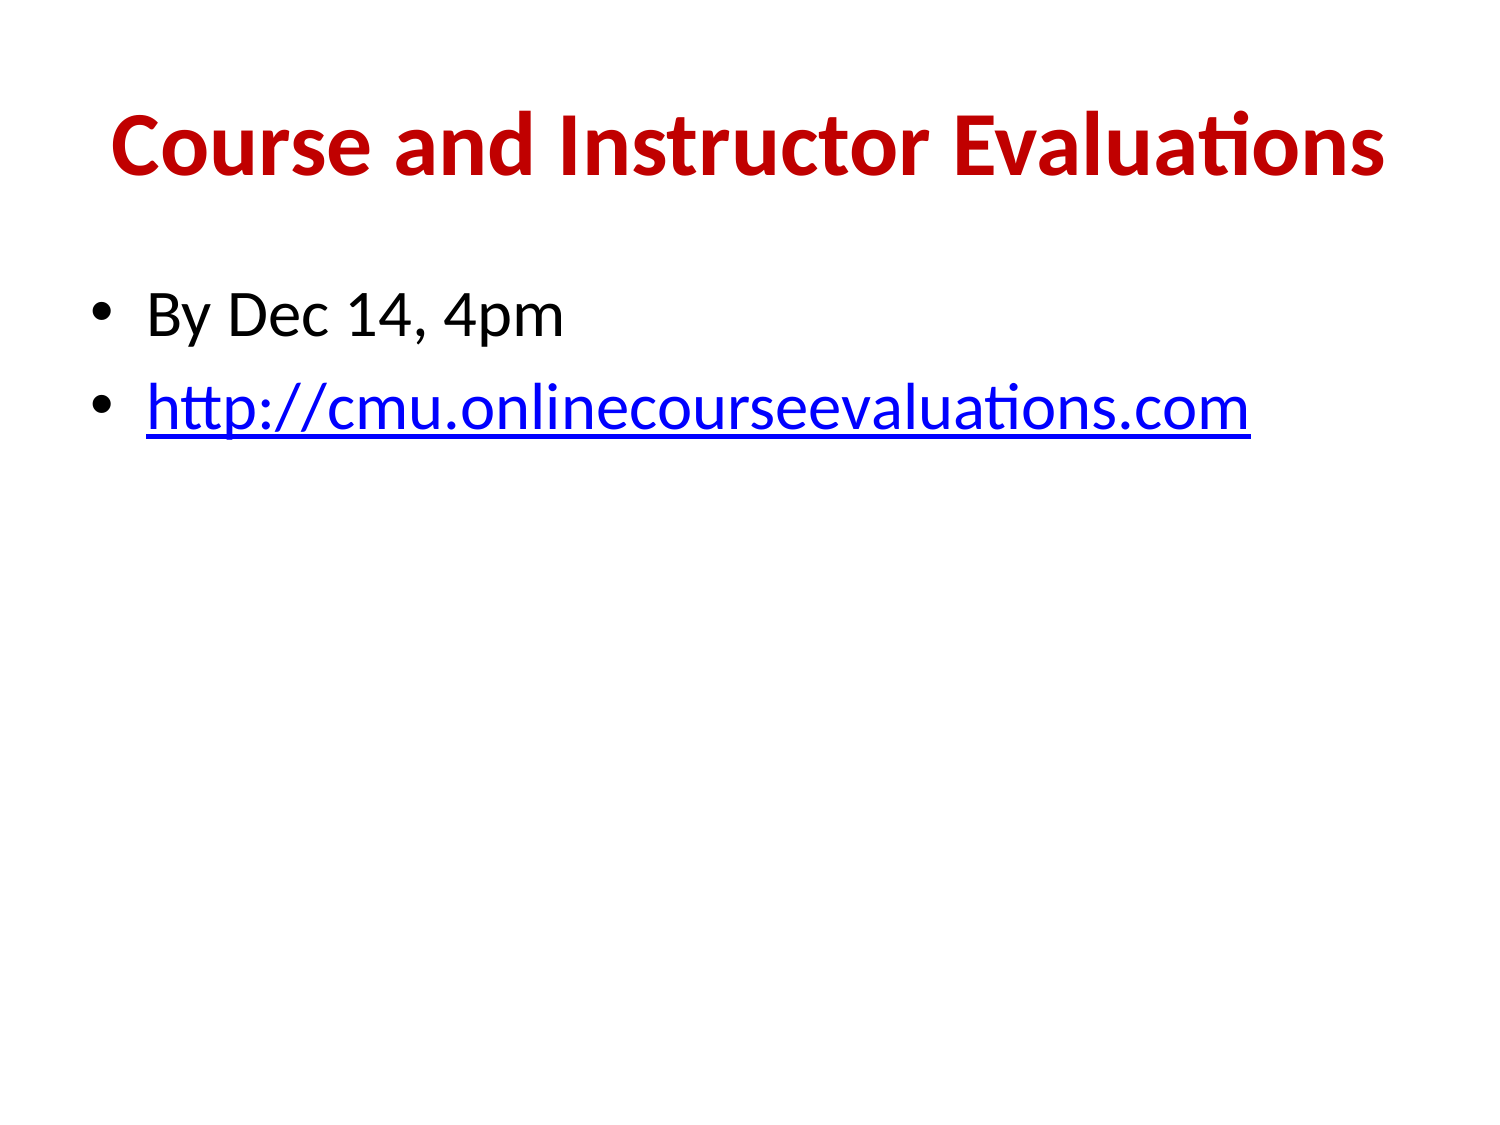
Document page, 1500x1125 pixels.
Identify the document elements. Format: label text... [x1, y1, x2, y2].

title Course and Instructor Evaluations [75, 45, 1425, 233]
list By Dec 14, 4pm http://cmu.onlinecourseevaluations.com [75, 262, 1425, 1005]
